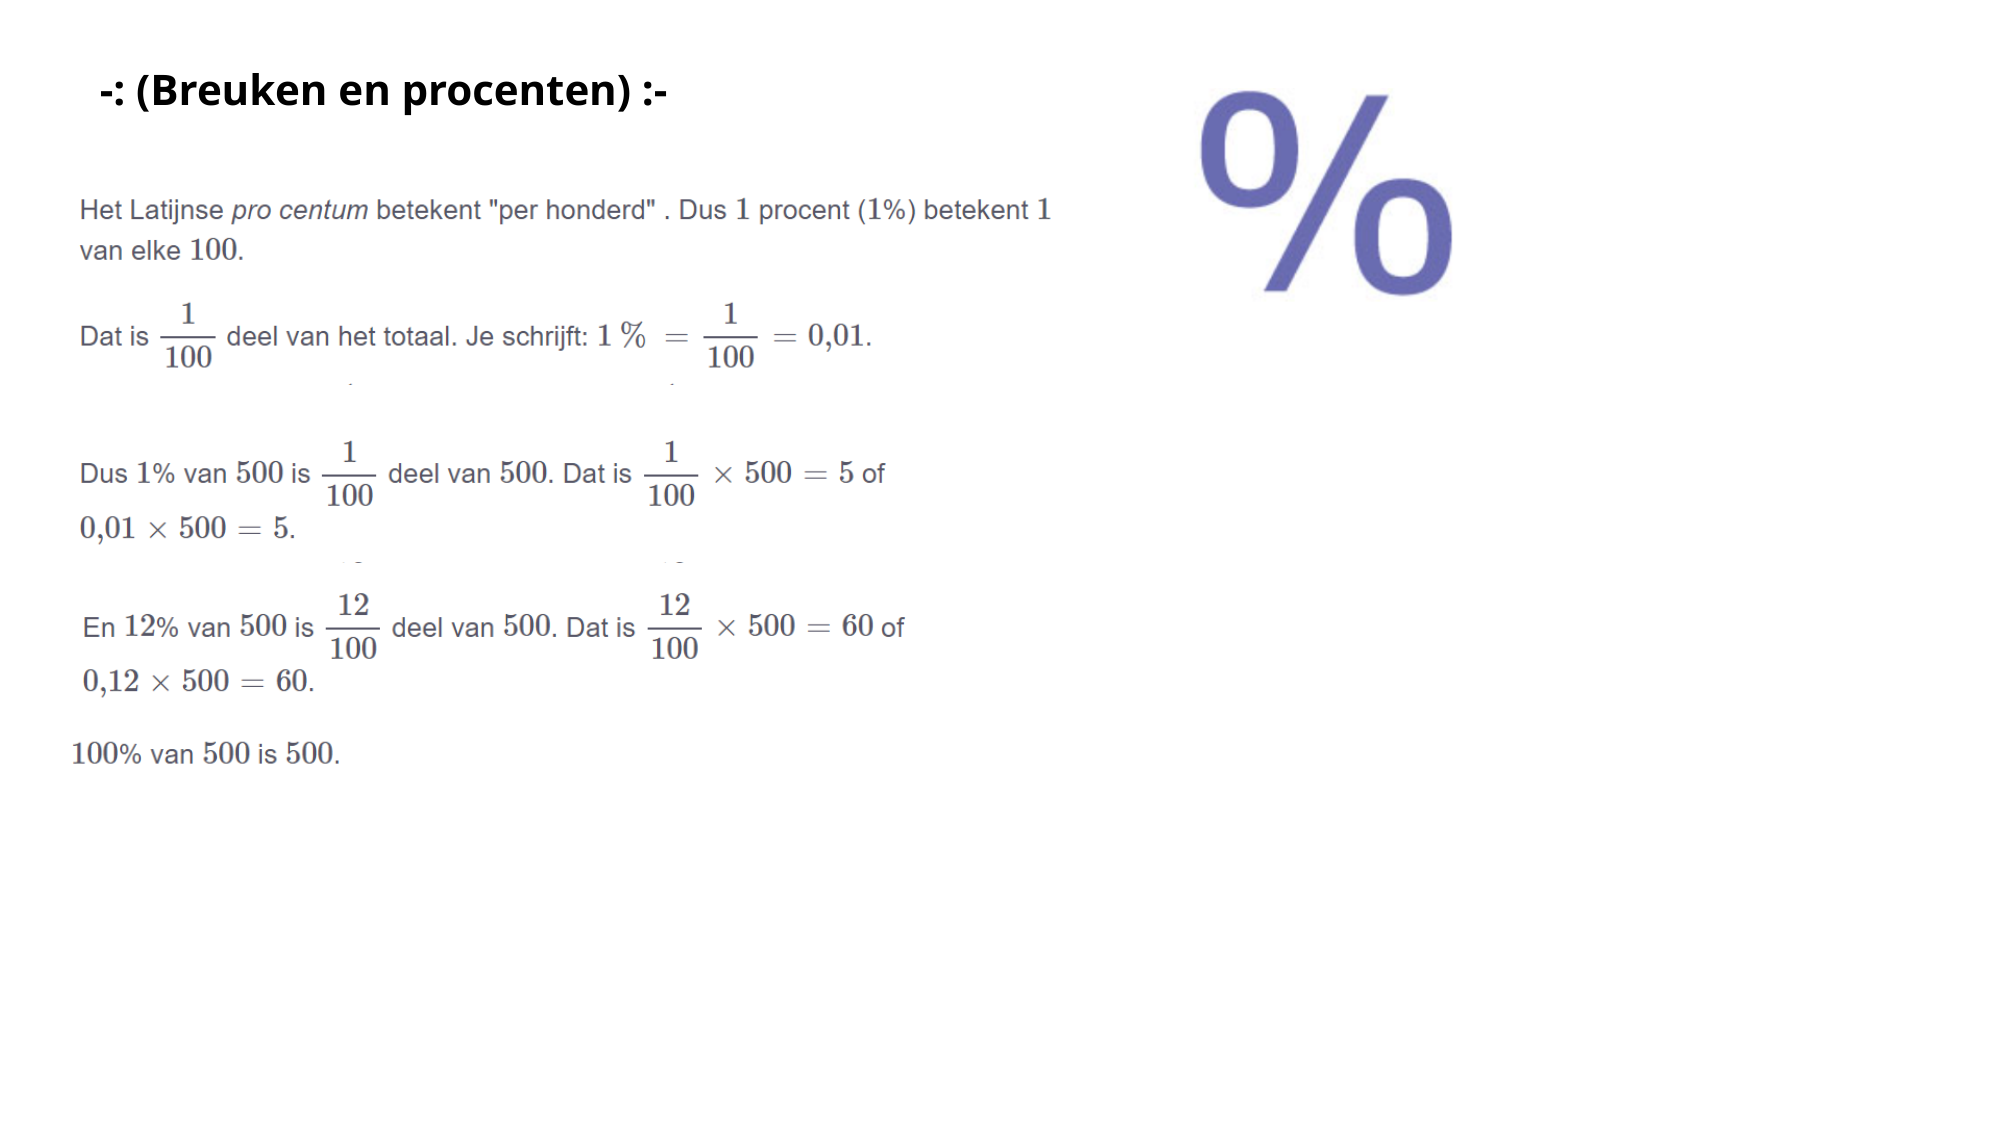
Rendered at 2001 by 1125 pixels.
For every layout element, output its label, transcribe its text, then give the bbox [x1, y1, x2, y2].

picture [54, 278, 960, 385]
picture [65, 581, 971, 713]
text_box -: (Breuken en procenten) :- [84, 9, 689, 167]
picture [1185, 88, 1462, 318]
picture [65, 724, 418, 773]
picture [54, 431, 960, 563]
picture [54, 167, 1101, 274]
